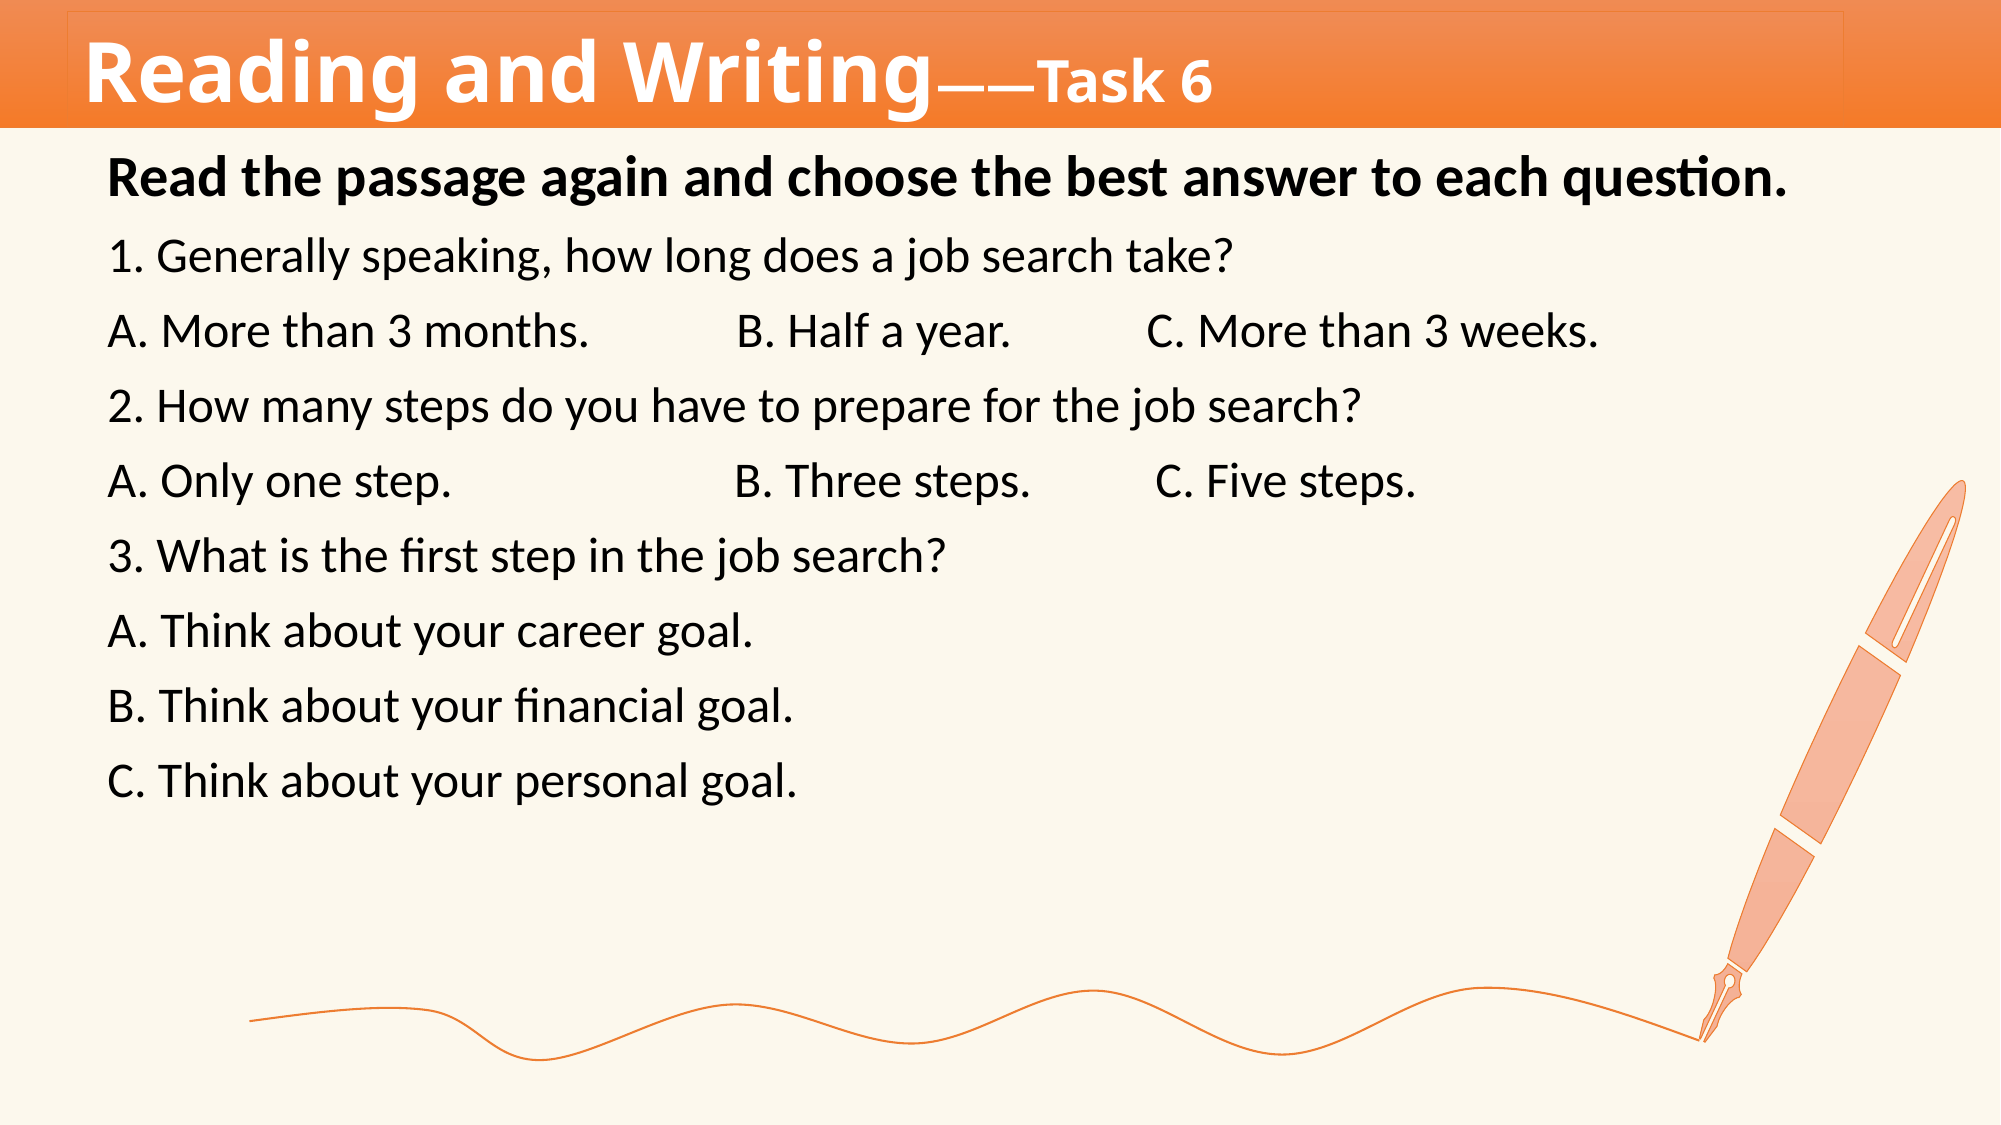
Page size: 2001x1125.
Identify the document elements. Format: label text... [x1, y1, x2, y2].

list Read the passage again and choose the best answer to each question. 1. Generally speaking, how long does a job search take? A. More than 3 months. B. Half a year. C. More than 3 weeks. 2. How many steps do you have to prepare for the job search? A. Only one step. B. Three steps. C. Five steps. 3. What is the first step in the job search? A. Think about your career goal. B. Think about your financial goal. C. Think about your personal goal. [92, 146, 1902, 1014]
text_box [0, 0, 2000, 128]
text_box [1779, 644, 1902, 845]
text_box [249, 986, 1700, 1062]
text_box [1698, 962, 1743, 1043]
text_box [1864, 480, 1966, 664]
text_box [1727, 827, 1815, 973]
